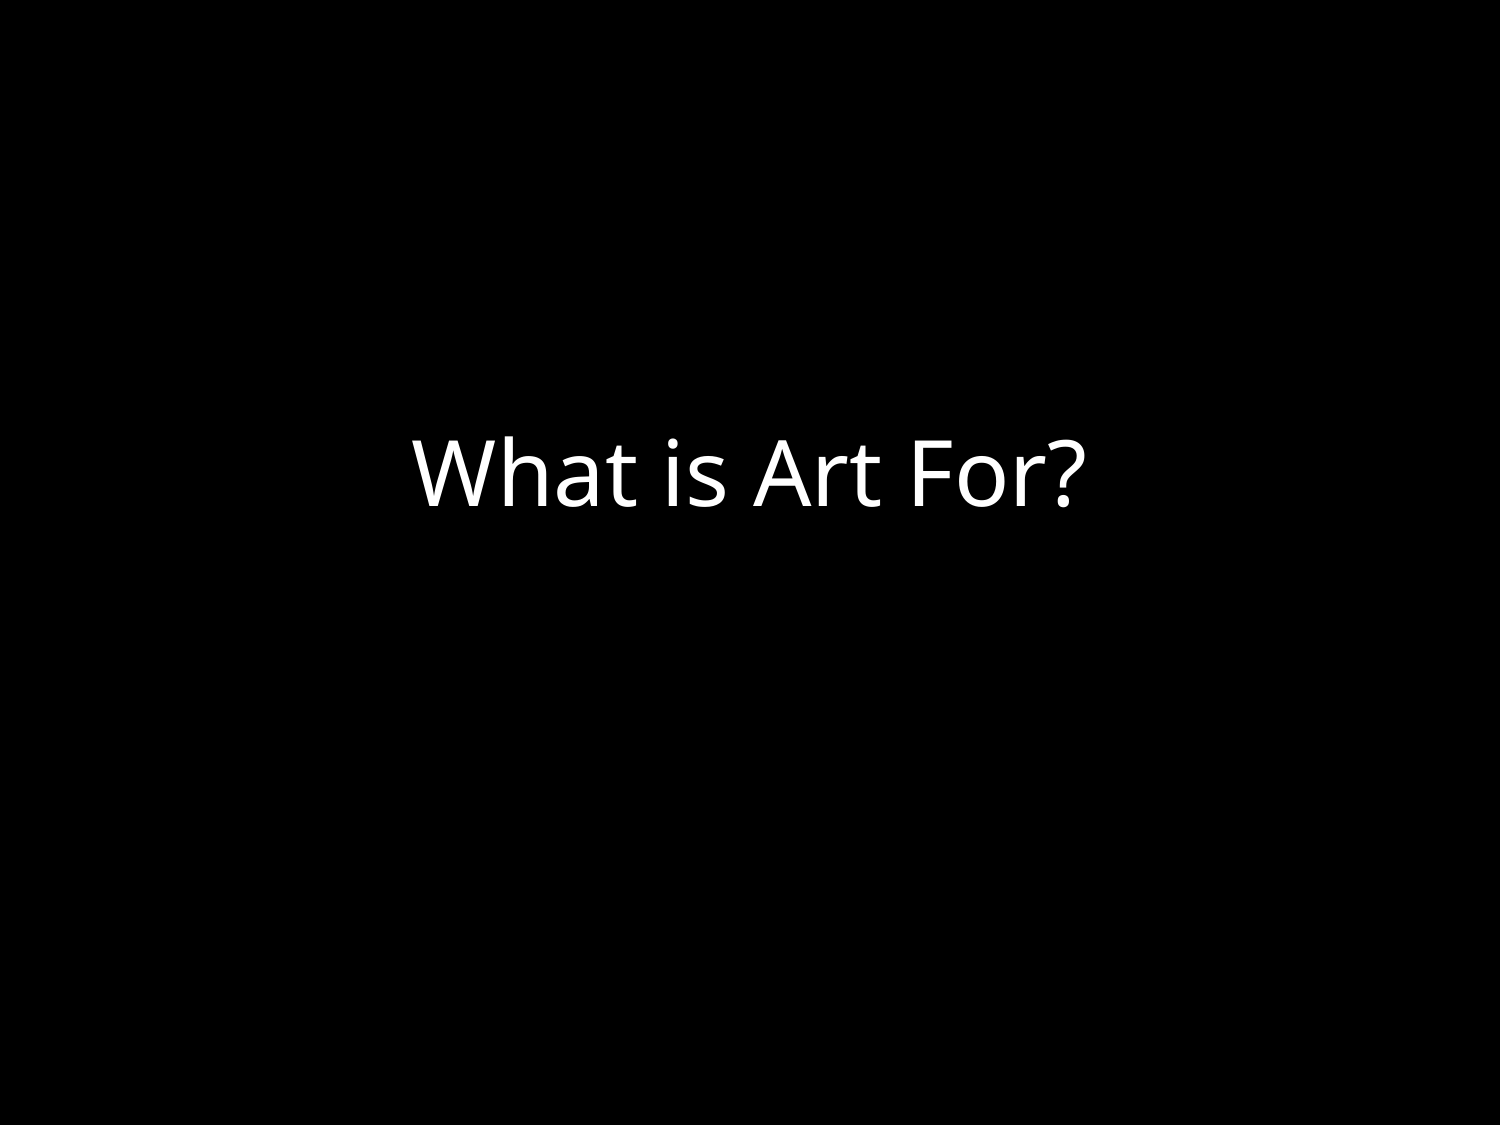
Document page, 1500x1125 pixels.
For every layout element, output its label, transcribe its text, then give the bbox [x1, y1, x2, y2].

title What is Art For? [112, 349, 1388, 591]
